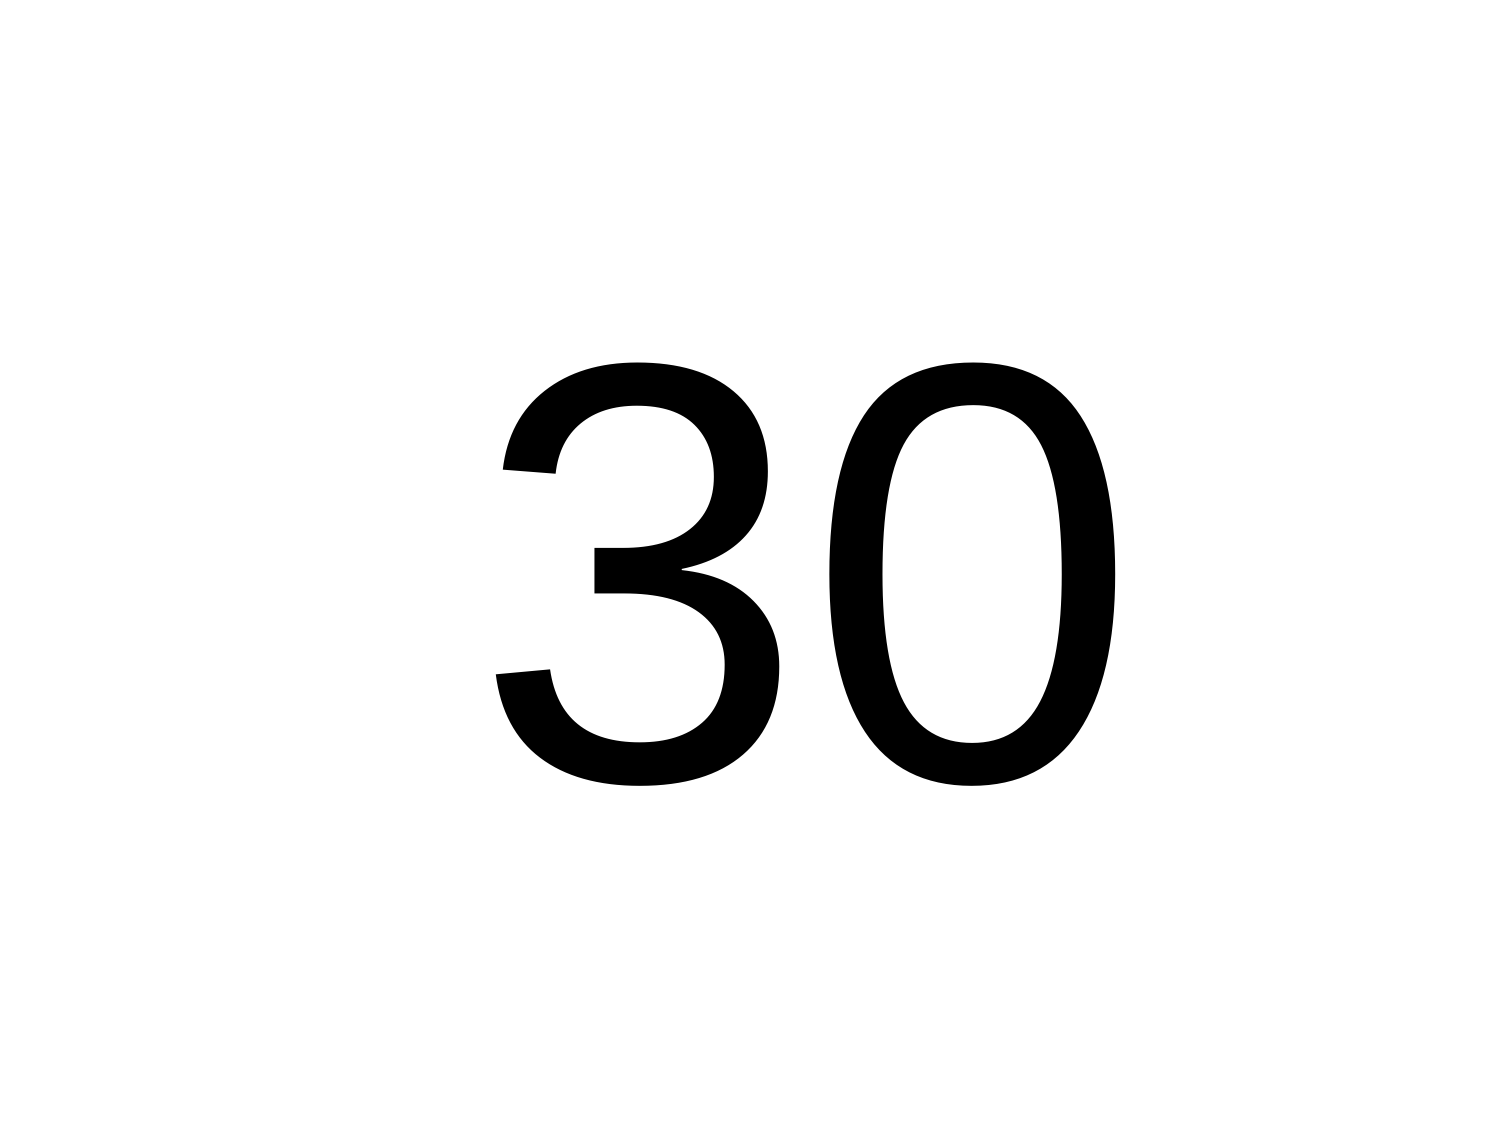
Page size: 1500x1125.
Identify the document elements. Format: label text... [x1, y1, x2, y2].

text_box 30 [225, 174, 1388, 908]
